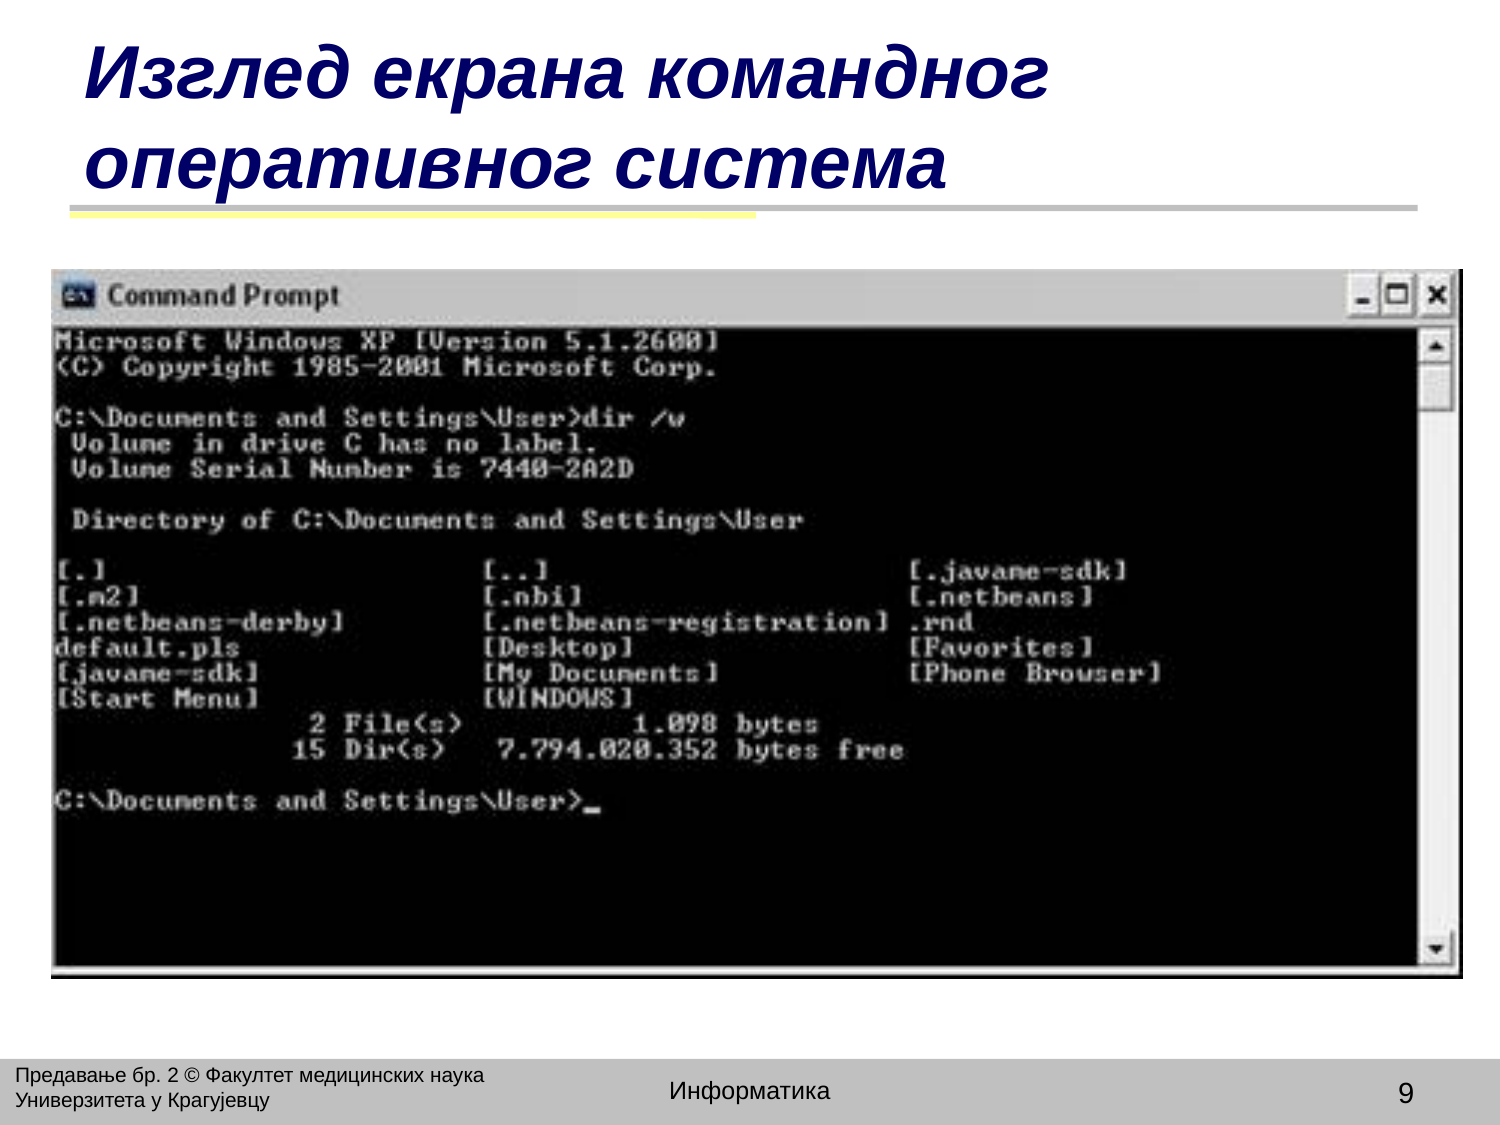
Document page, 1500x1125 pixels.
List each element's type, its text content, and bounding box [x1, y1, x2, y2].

footer Информатика [512, 1066, 988, 1125]
slide_number Предавање бр. 2 © Факултет медицинских наука Универзитета у Крагујевцу [0, 1053, 607, 1108]
title Изглед екрана командног оперативног система [69, 19, 1426, 208]
slide_number 9 [1079, 1066, 1430, 1125]
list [51, 269, 1464, 979]
